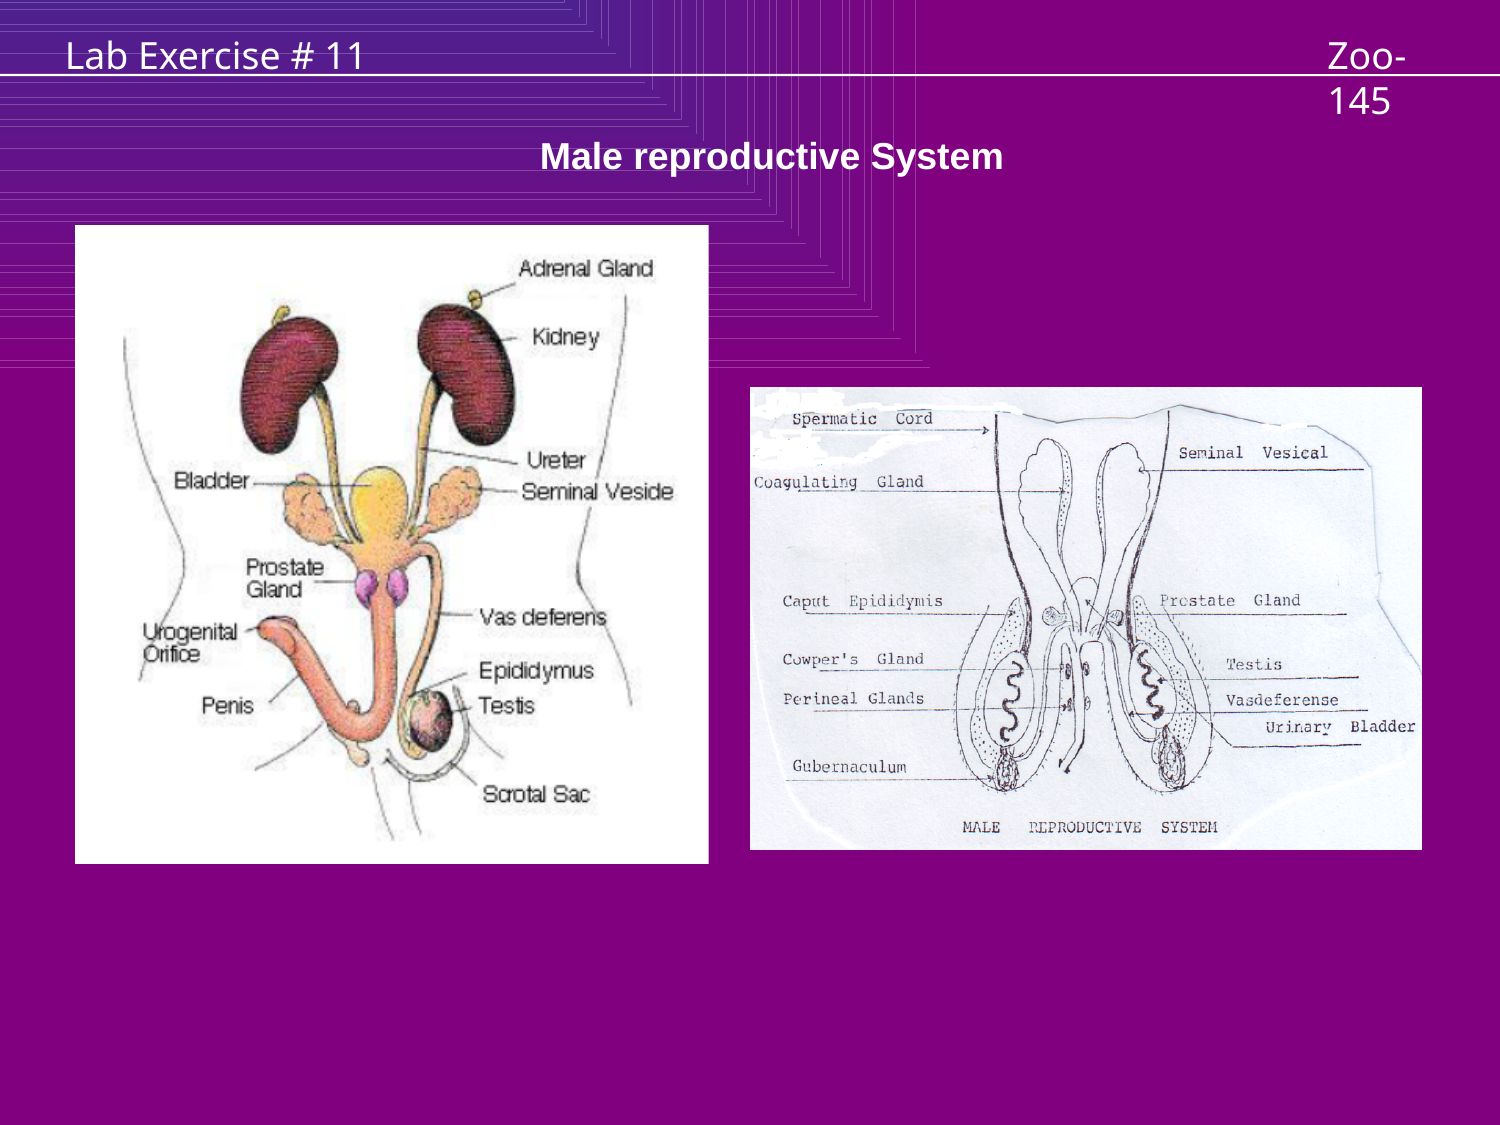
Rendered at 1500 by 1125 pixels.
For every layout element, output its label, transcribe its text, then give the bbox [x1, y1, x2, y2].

picture [74, 224, 709, 864]
picture [749, 387, 1423, 851]
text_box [0, 24, 1500, 86]
text_box Male reproductive System [524, 124, 1275, 185]
